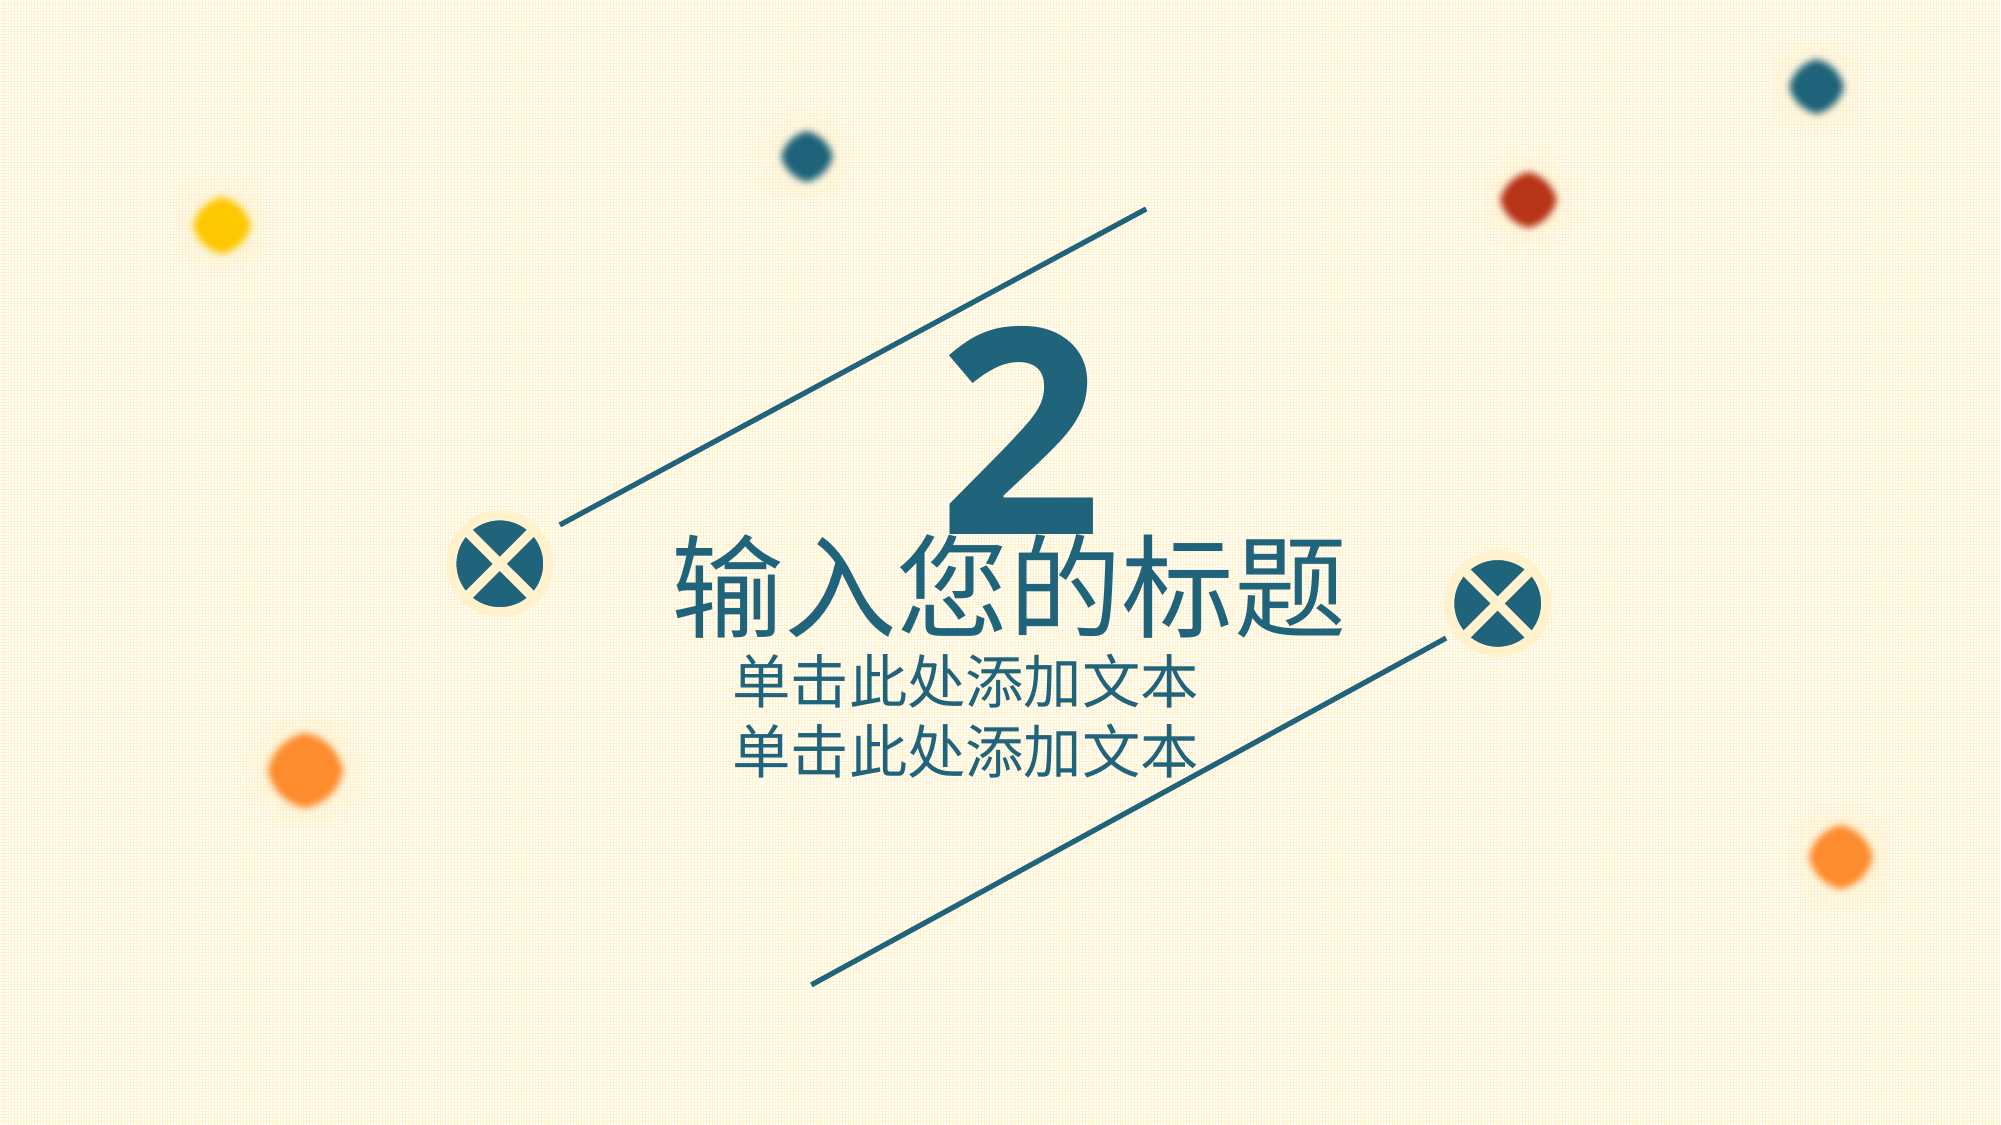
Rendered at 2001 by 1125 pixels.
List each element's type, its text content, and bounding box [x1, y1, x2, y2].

text_box [1448, 554, 1548, 653]
text_box [199, 203, 245, 248]
text_box [450, 514, 550, 614]
text_box [274, 739, 338, 803]
text_box 输入您的标题 [656, 509, 1449, 660]
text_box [811, 638, 1446, 985]
text_box [1506, 178, 1551, 223]
text_box [1815, 831, 1867, 884]
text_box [559, 208, 1147, 525]
text_box 单击此处添加文本 单击此处添加文本 [717, 638, 811, 793]
text_box [1795, 65, 1838, 108]
text_box [787, 137, 827, 176]
